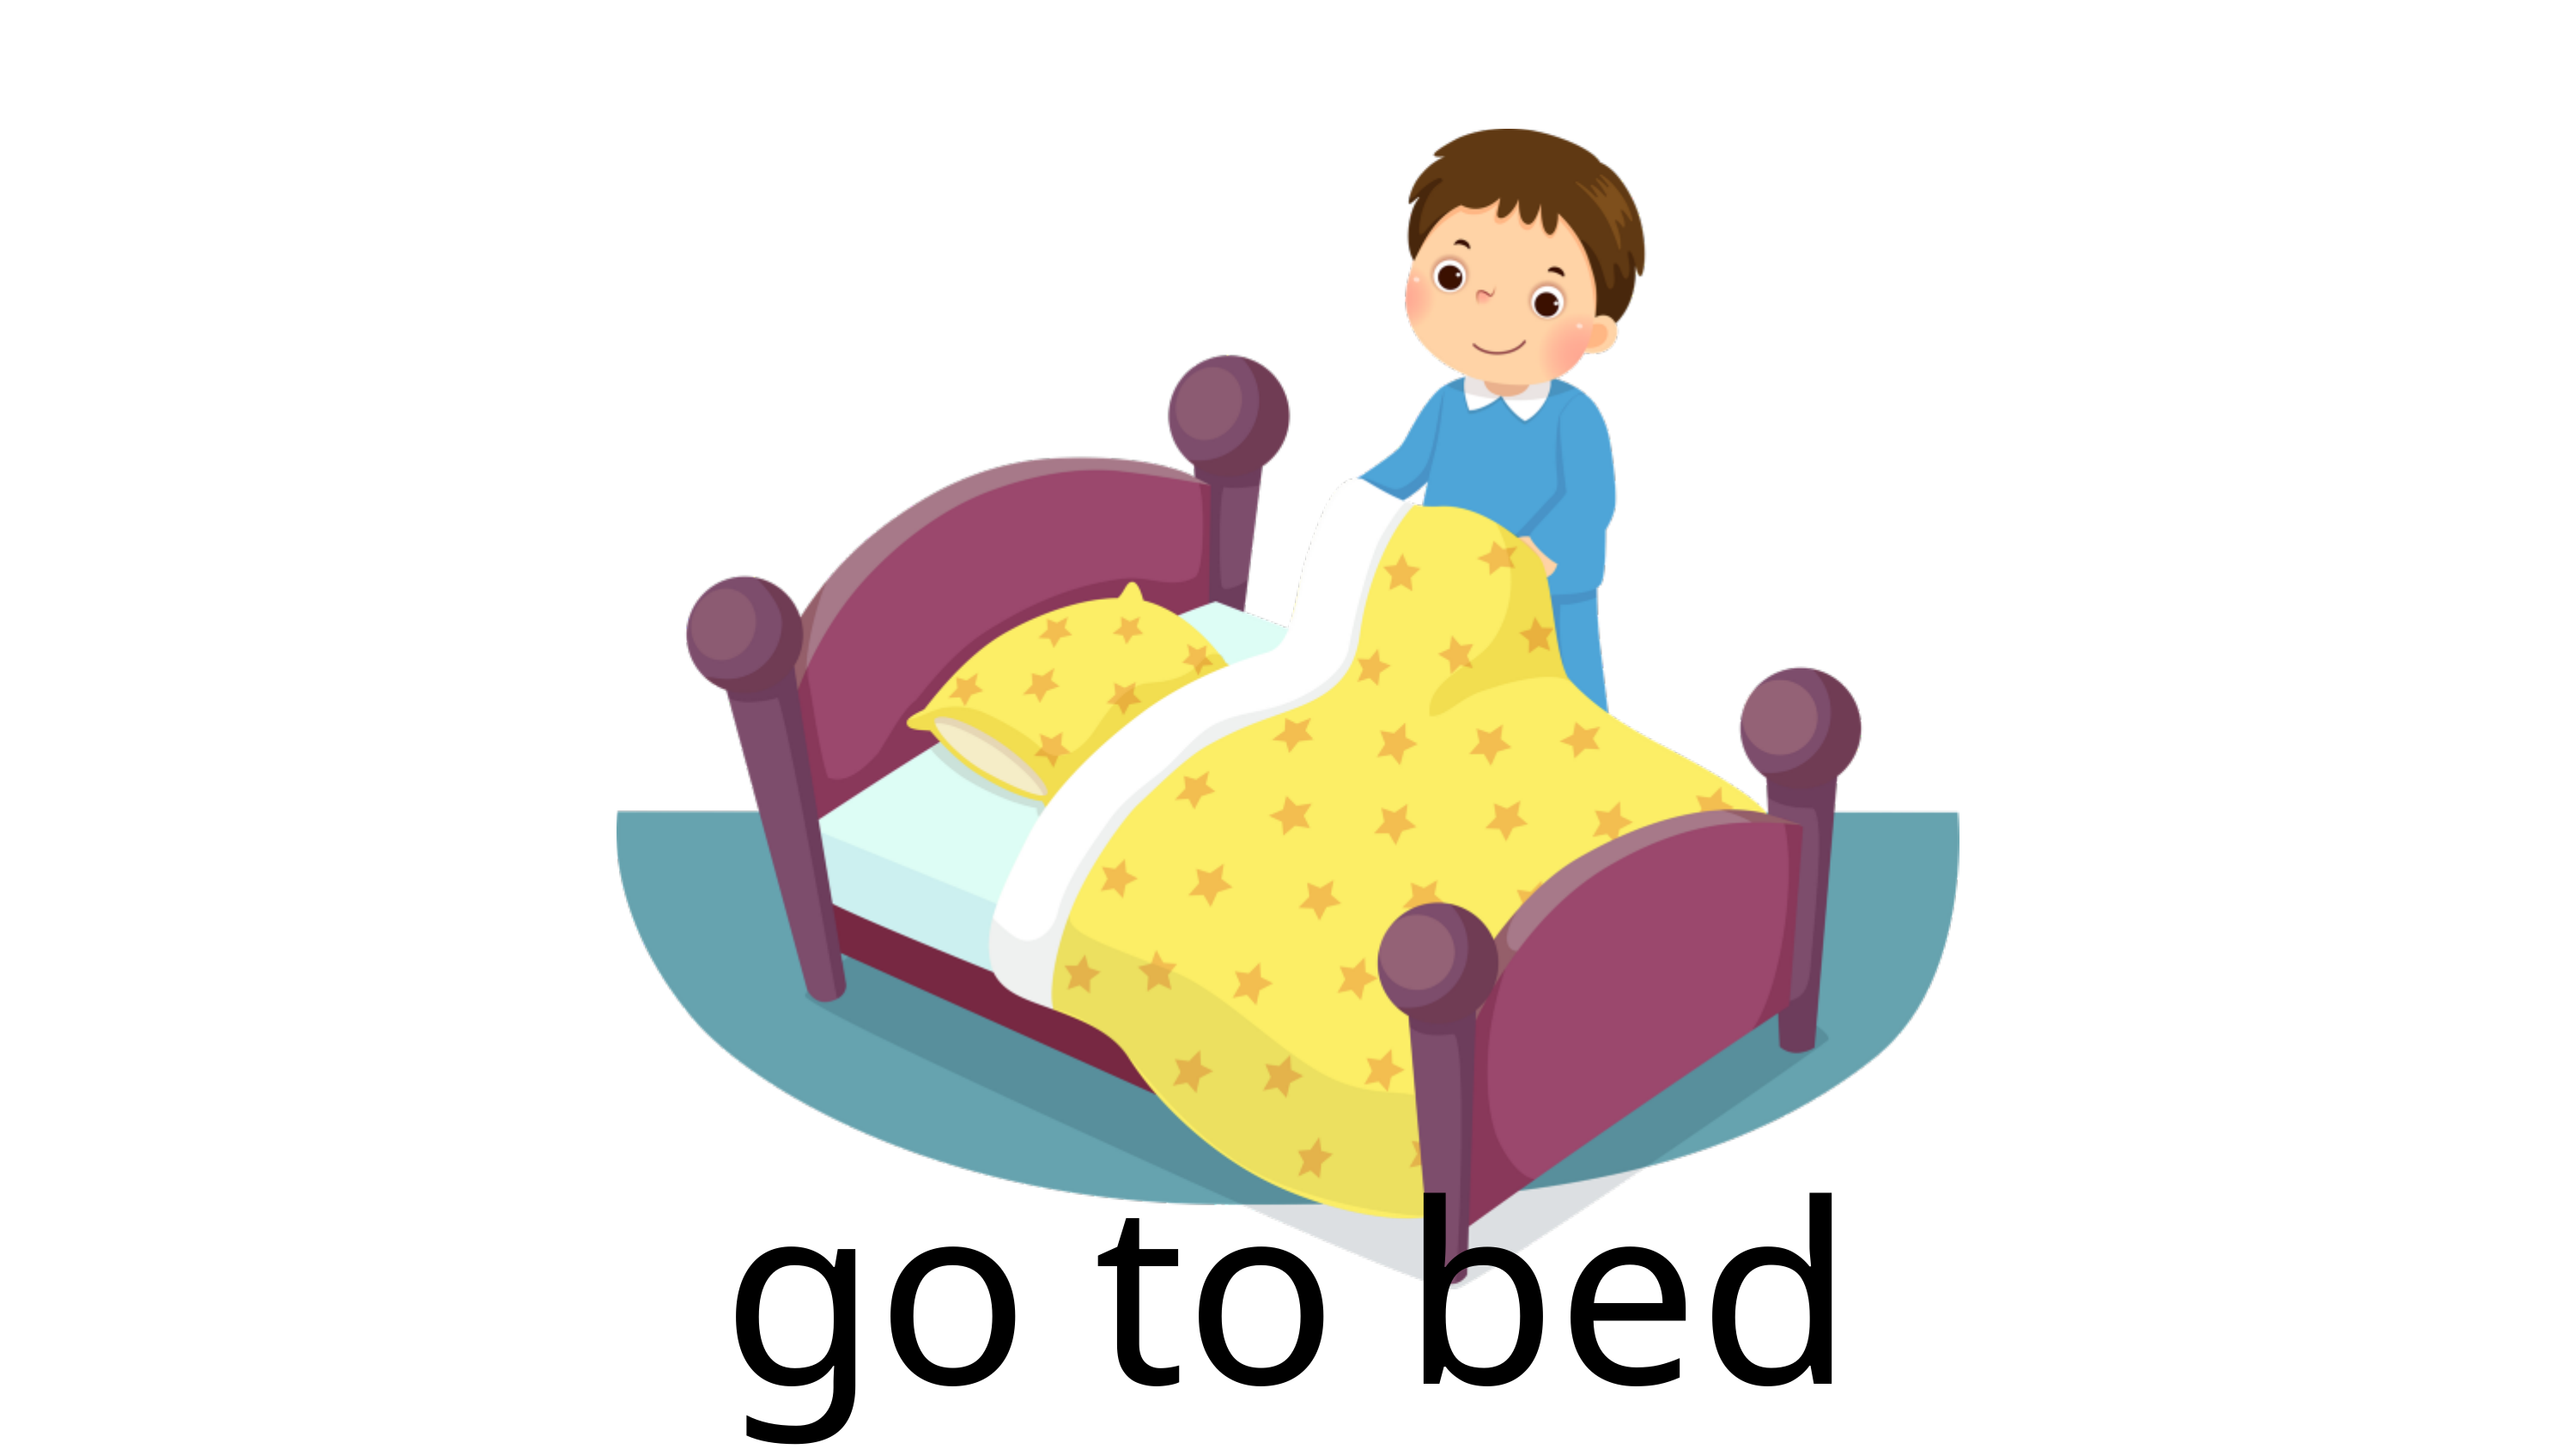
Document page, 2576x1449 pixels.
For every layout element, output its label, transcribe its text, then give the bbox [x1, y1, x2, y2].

text_box go to bed [350, 1208, 2226, 1435]
picture [617, 129, 1959, 1289]
